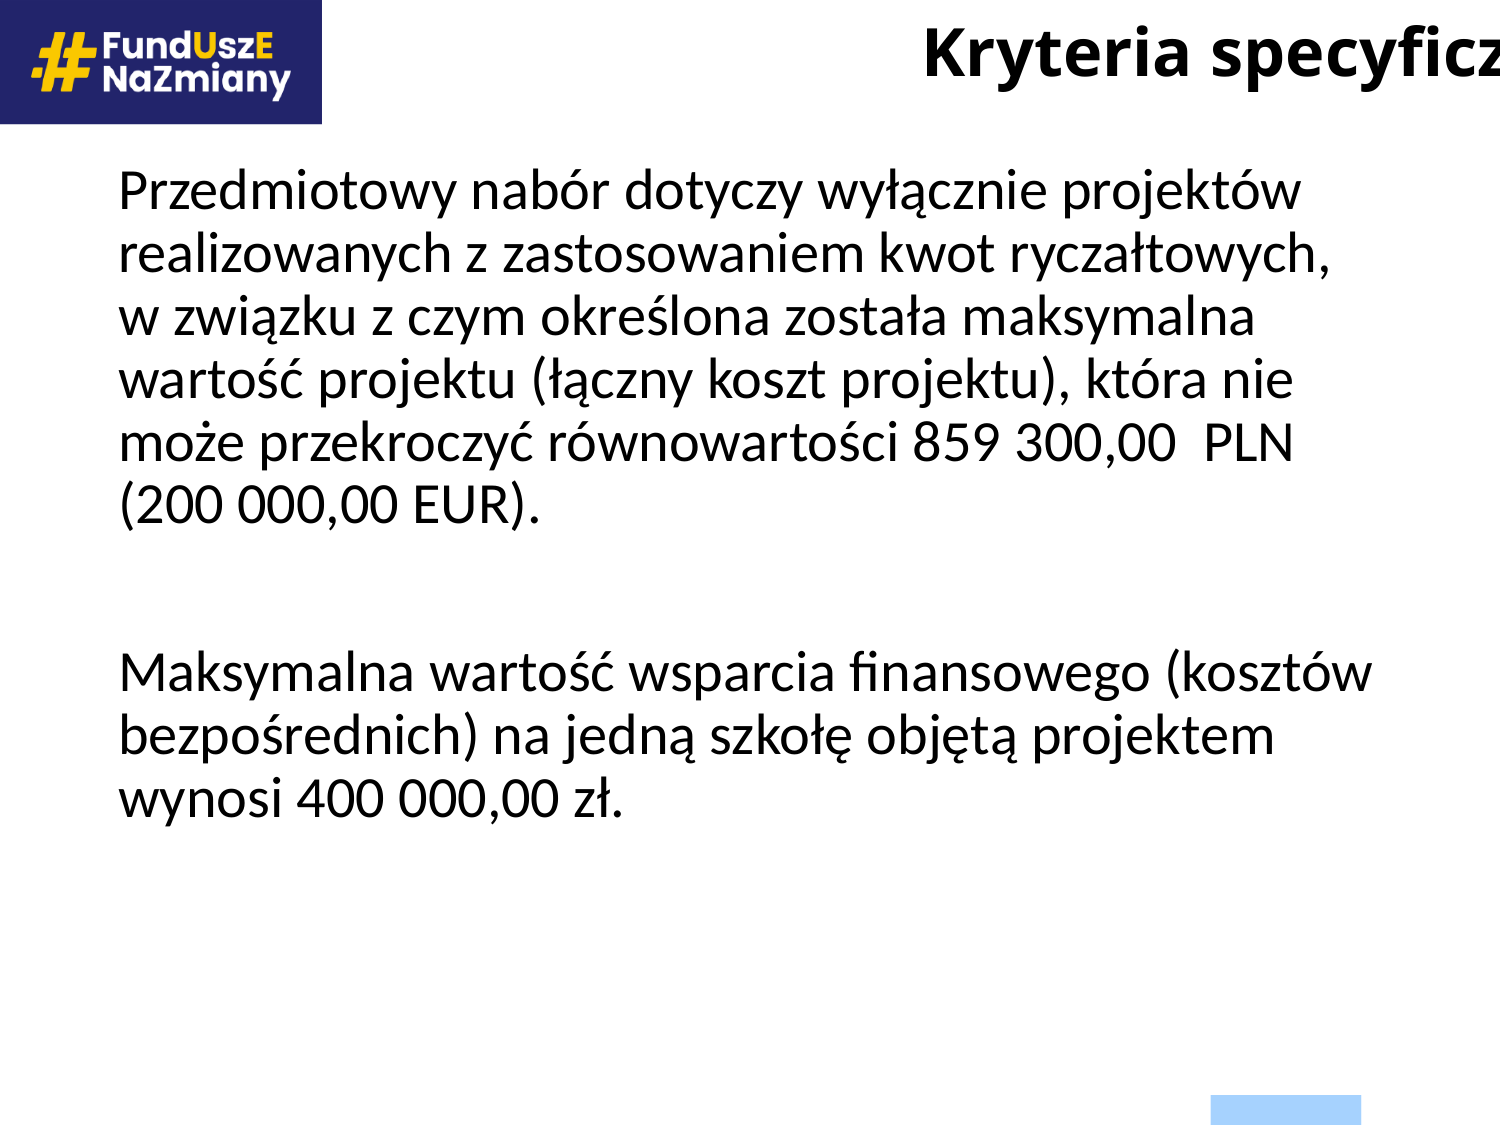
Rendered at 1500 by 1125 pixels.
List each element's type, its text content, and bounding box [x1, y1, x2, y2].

picture [0, 0, 1500, 1125]
title Kryteria specyficzne [906, 0, 1500, 111]
list Przedmiotowy nabór dotyczy wyłącznie projektów realizowanych z zastosowaniem kwot ryczałtowych, w związku z czym określona została maksymalna wartość projektu (łączny koszt projektu), która nie może przekroczyć równowartości 859 300,00 PLN (200 000,00 EUR). Maksymalna wartość wsparcia finansowego (kosztów bezpośrednich) na jedną szkołę objętą projektem wynosi 400 000,00 zł. [103, 152, 1397, 1088]
